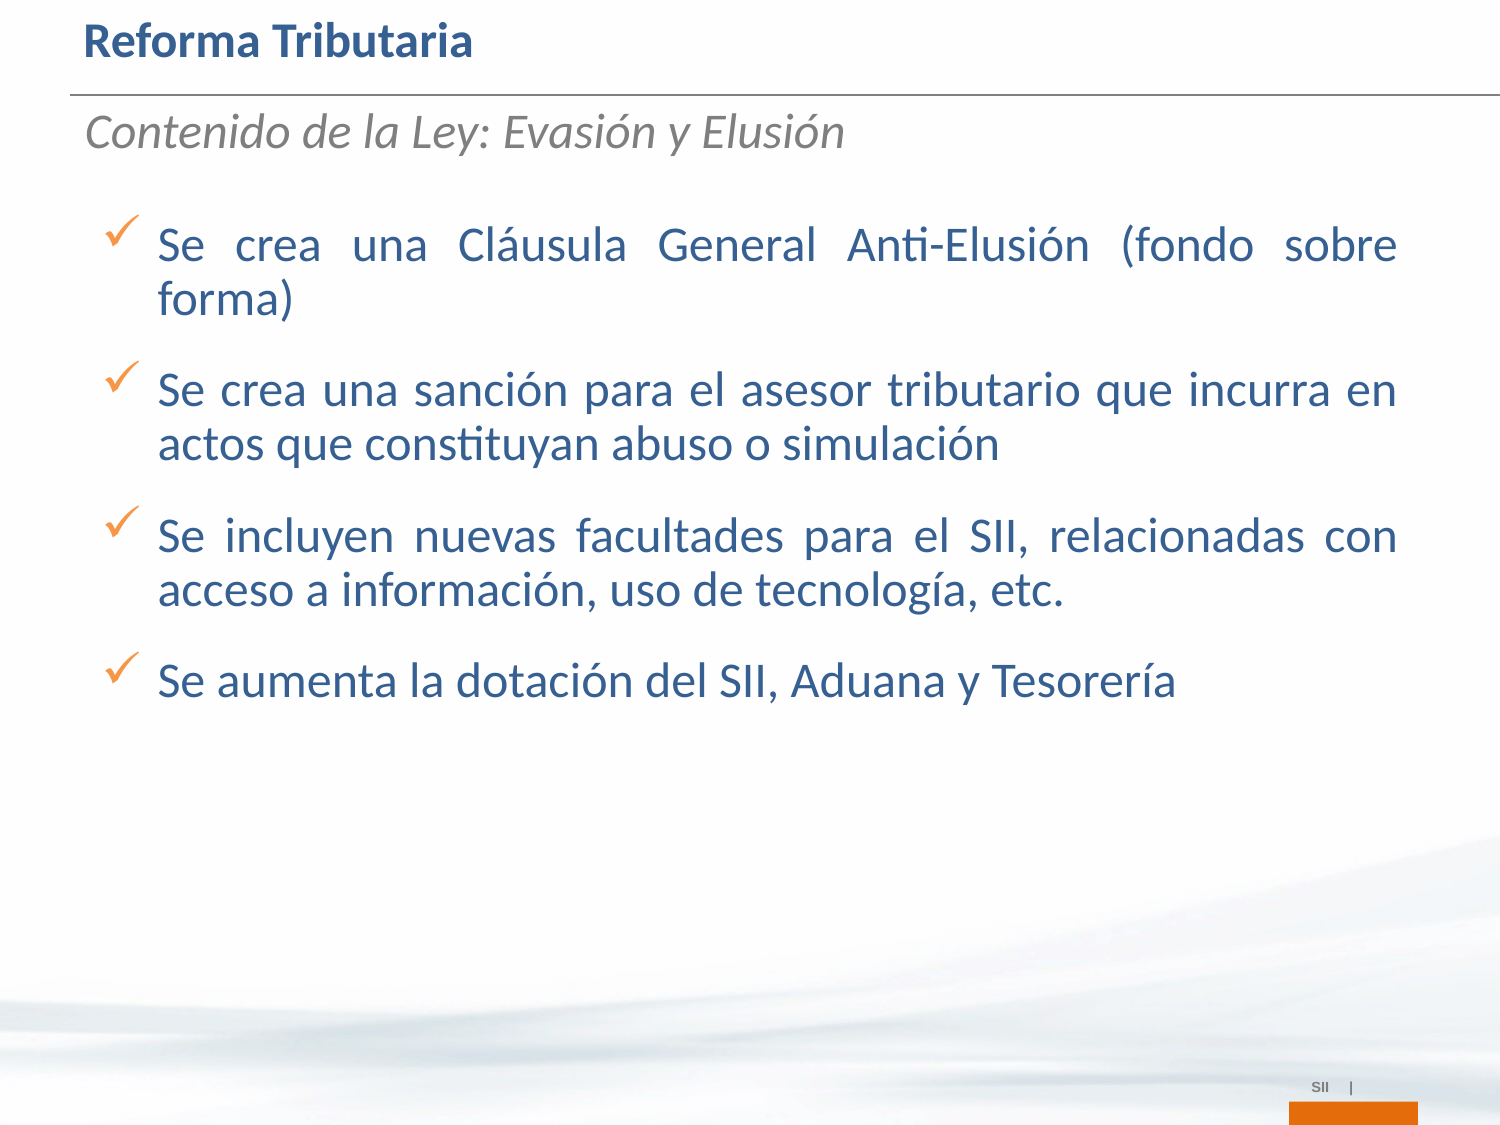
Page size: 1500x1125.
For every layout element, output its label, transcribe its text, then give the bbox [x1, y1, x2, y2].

text_box Reforma Tributaria [68, 0, 489, 76]
text_box SII | [1257, 1070, 1376, 1103]
text_box Se crea una Cláusula General Anti-Elusión (fondo sobre forma) Se crea una sanción para el asesor tributario que incurra en actos que constituyan abuso o simulación Se incluyen nuevas facultades para el SII, relacionadas con acceso a información, uso de tecnología, etc. Se aumenta la dotación del SII, Aduana y Tesorería [86, 123, 1414, 1002]
text_box [1287, 1099, 1420, 1125]
text_box Contenido de la Ley: Evasión y Elusión [70, 100, 861, 222]
picture [0, 0, 1500, 1125]
